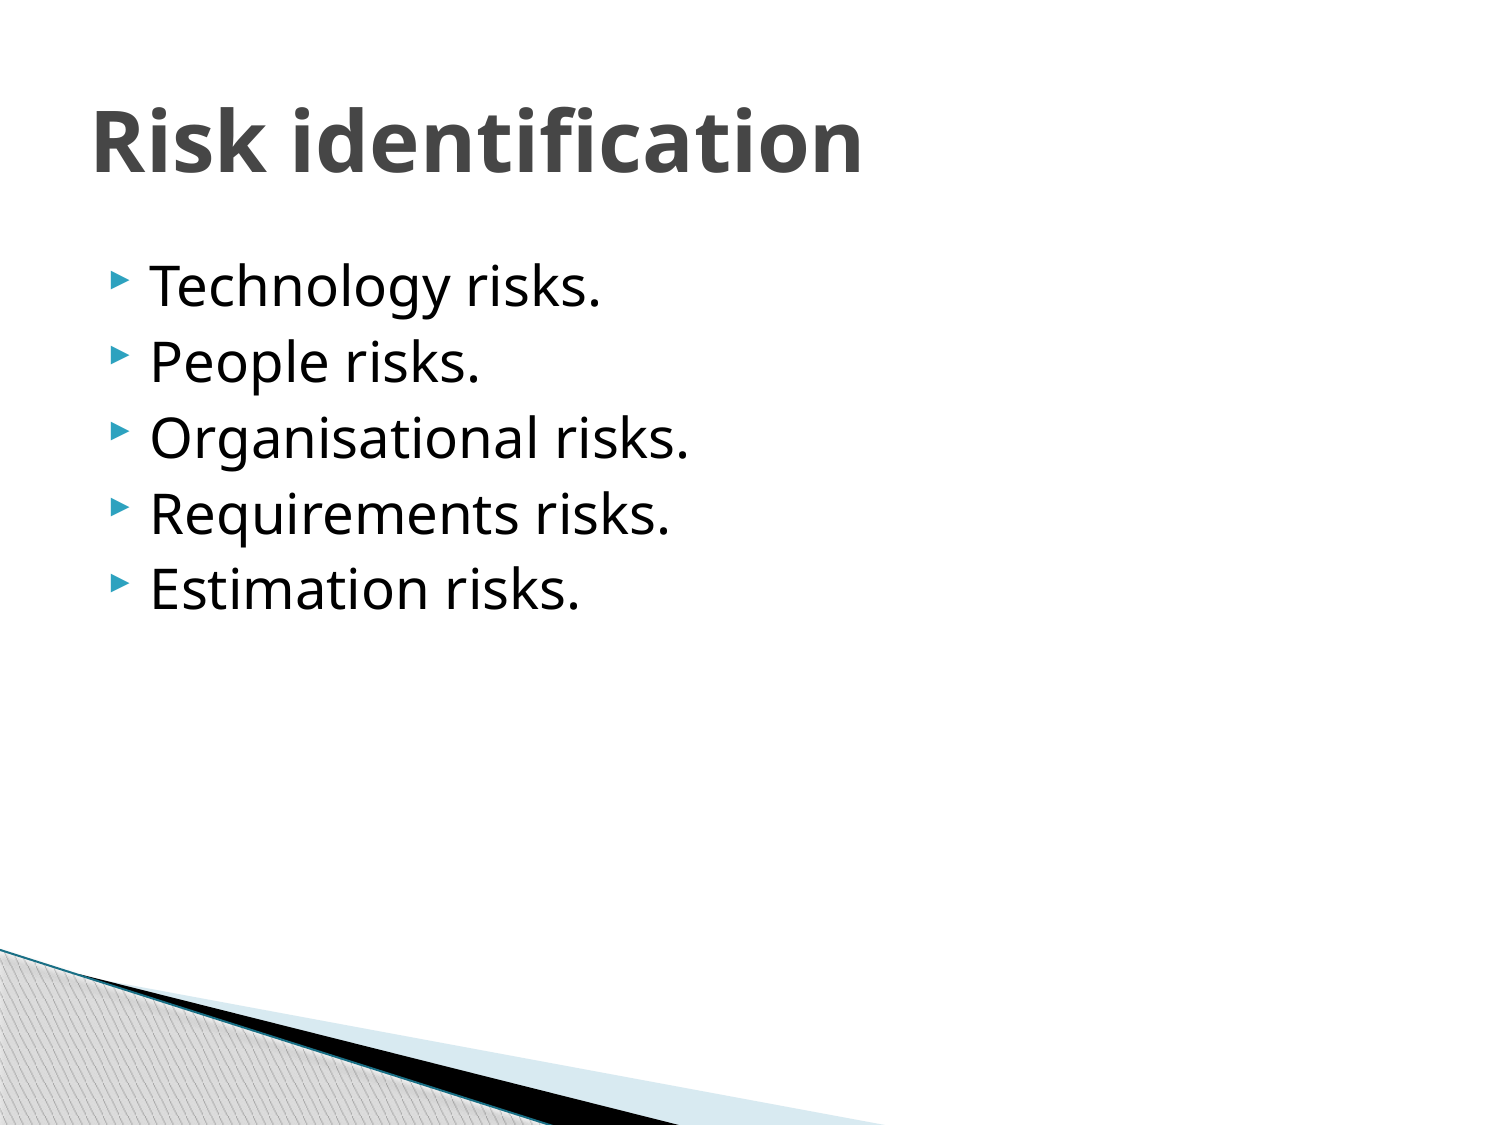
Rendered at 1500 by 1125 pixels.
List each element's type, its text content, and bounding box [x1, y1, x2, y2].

title Risk identification [75, 45, 1425, 233]
list Technology risks. People risks. Organisational risks. Requirements risks. Estimation risks. [75, 243, 1425, 986]
